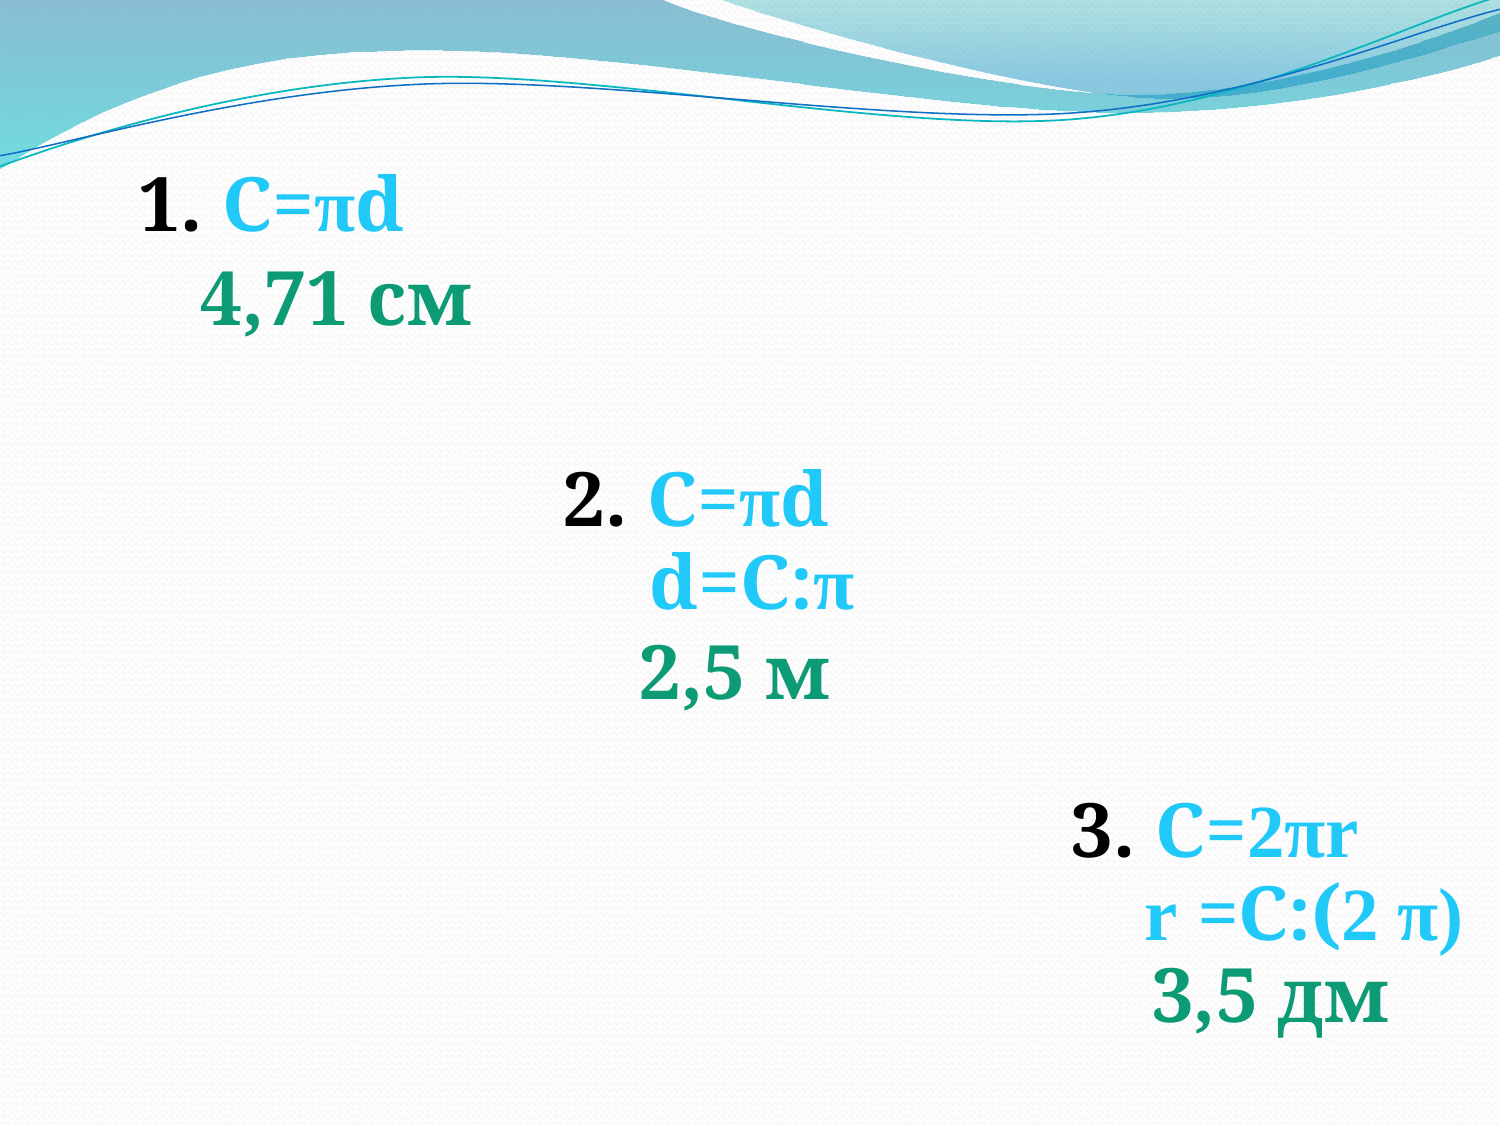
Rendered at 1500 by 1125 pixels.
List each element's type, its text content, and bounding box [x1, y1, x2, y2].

text_box 3. C=2πr [1056, 774, 1400, 880]
text_box r =C:(2 π) [998, 857, 1500, 963]
text_box d=С:π [537, 527, 951, 632]
text_box 4,71 см [35, 243, 507, 349]
text_box 1. С=πd [123, 148, 431, 254]
text_box 2. С=πd [549, 444, 880, 527]
text_box 2,5 м [508, 527, 846, 722]
text_box 3,5 дм [942, 940, 1404, 1046]
